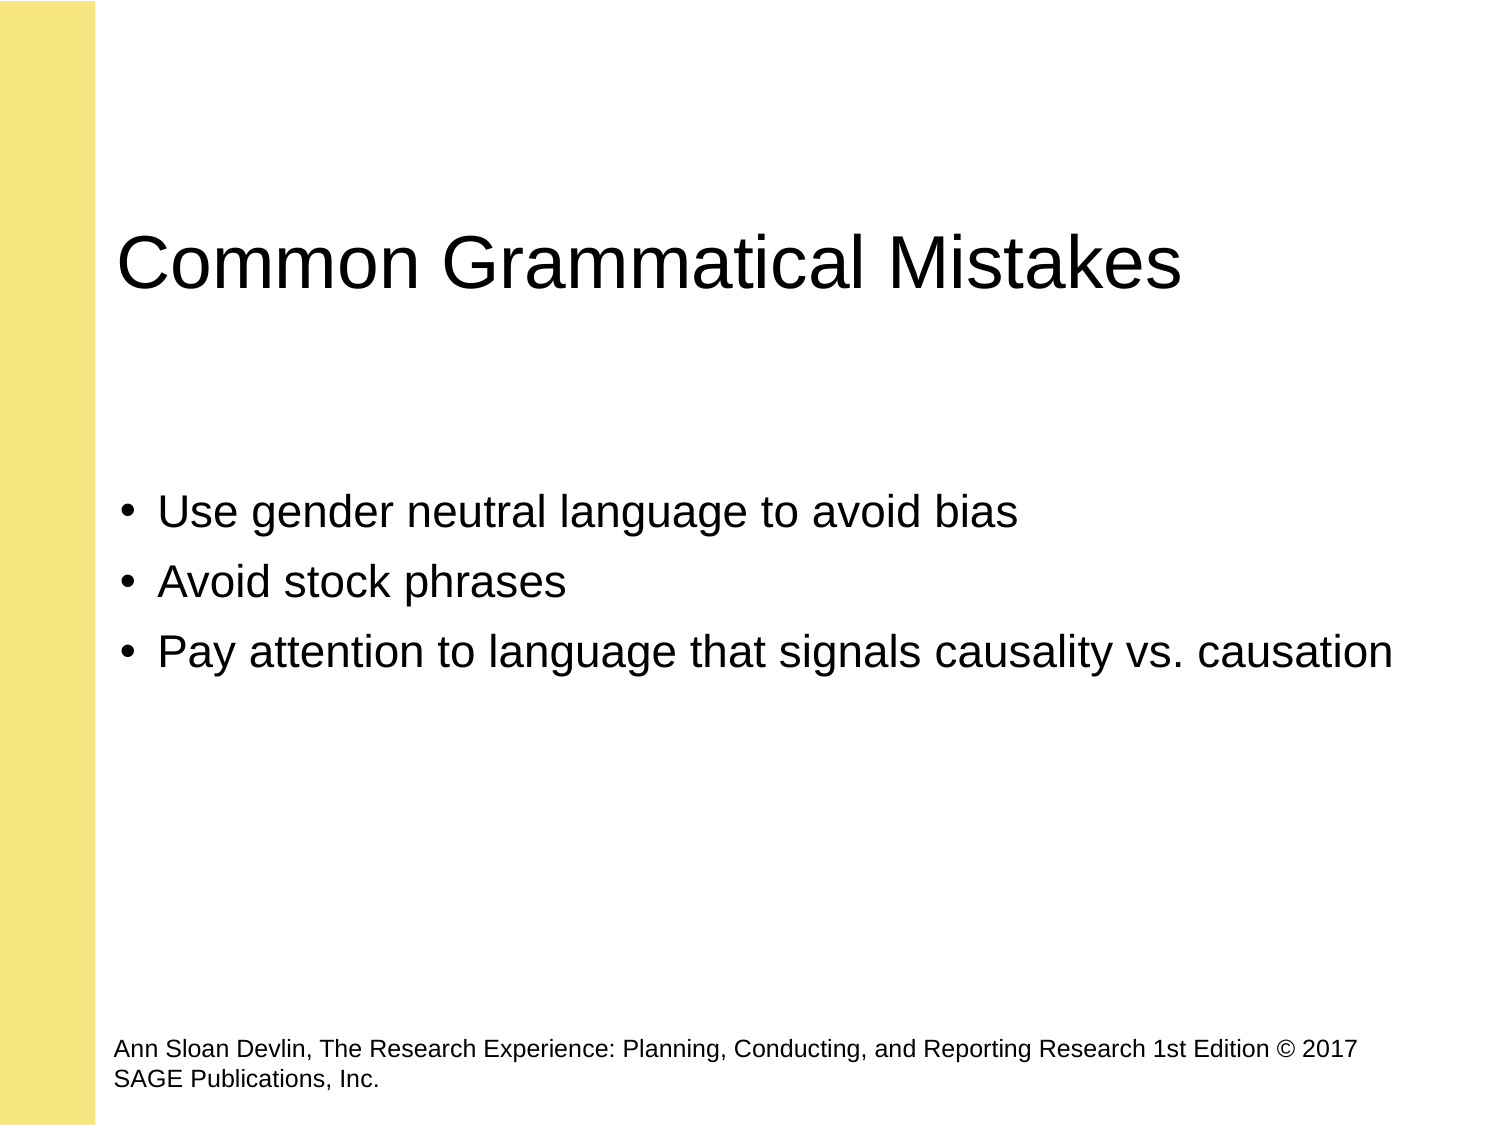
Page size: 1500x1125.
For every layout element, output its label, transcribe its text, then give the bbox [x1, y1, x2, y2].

title Common Grammatical Mistakes [101, 198, 1222, 330]
picture [0, 1, 96, 1125]
list Use gender neutral language to avoid bias Avoid stock phrases Pay attention to language that signals causality vs. causation [104, 480, 1414, 743]
